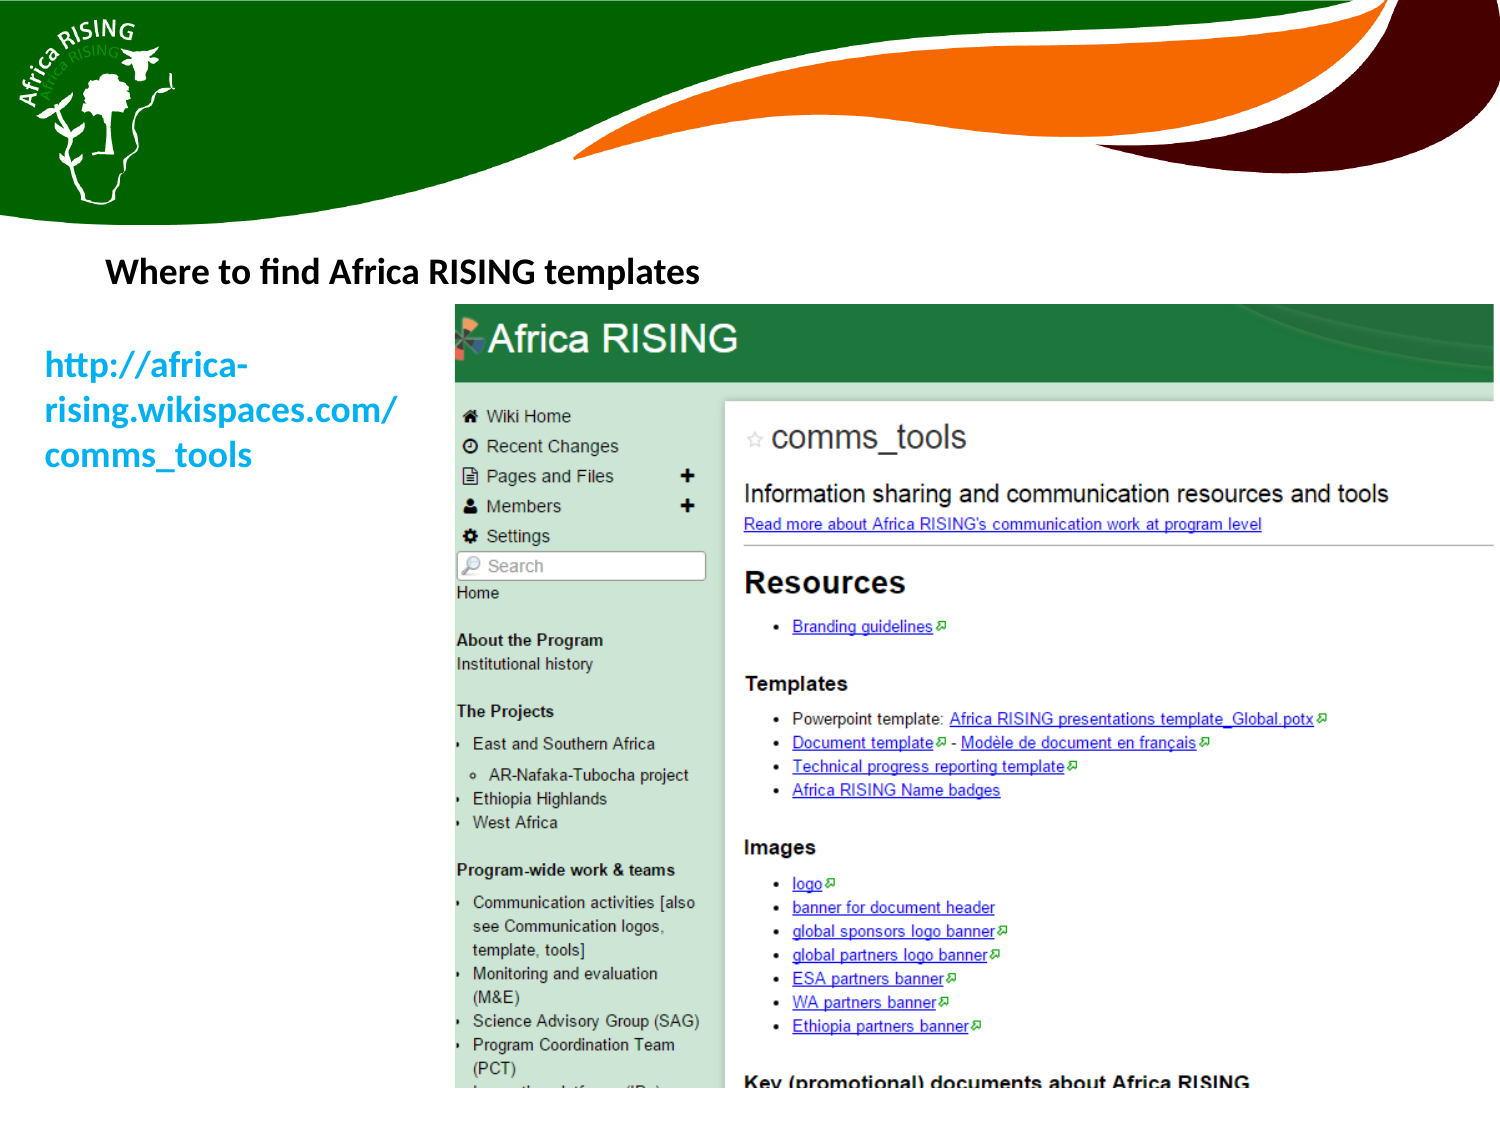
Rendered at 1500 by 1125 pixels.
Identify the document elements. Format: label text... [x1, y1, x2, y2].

text_box http://africa-rising.wikispaces.com/comms_tools [29, 332, 438, 483]
text_box Where to find Africa RISING templates [90, 239, 716, 300]
picture [0, 0, 1500, 226]
picture [454, 303, 1495, 1088]
